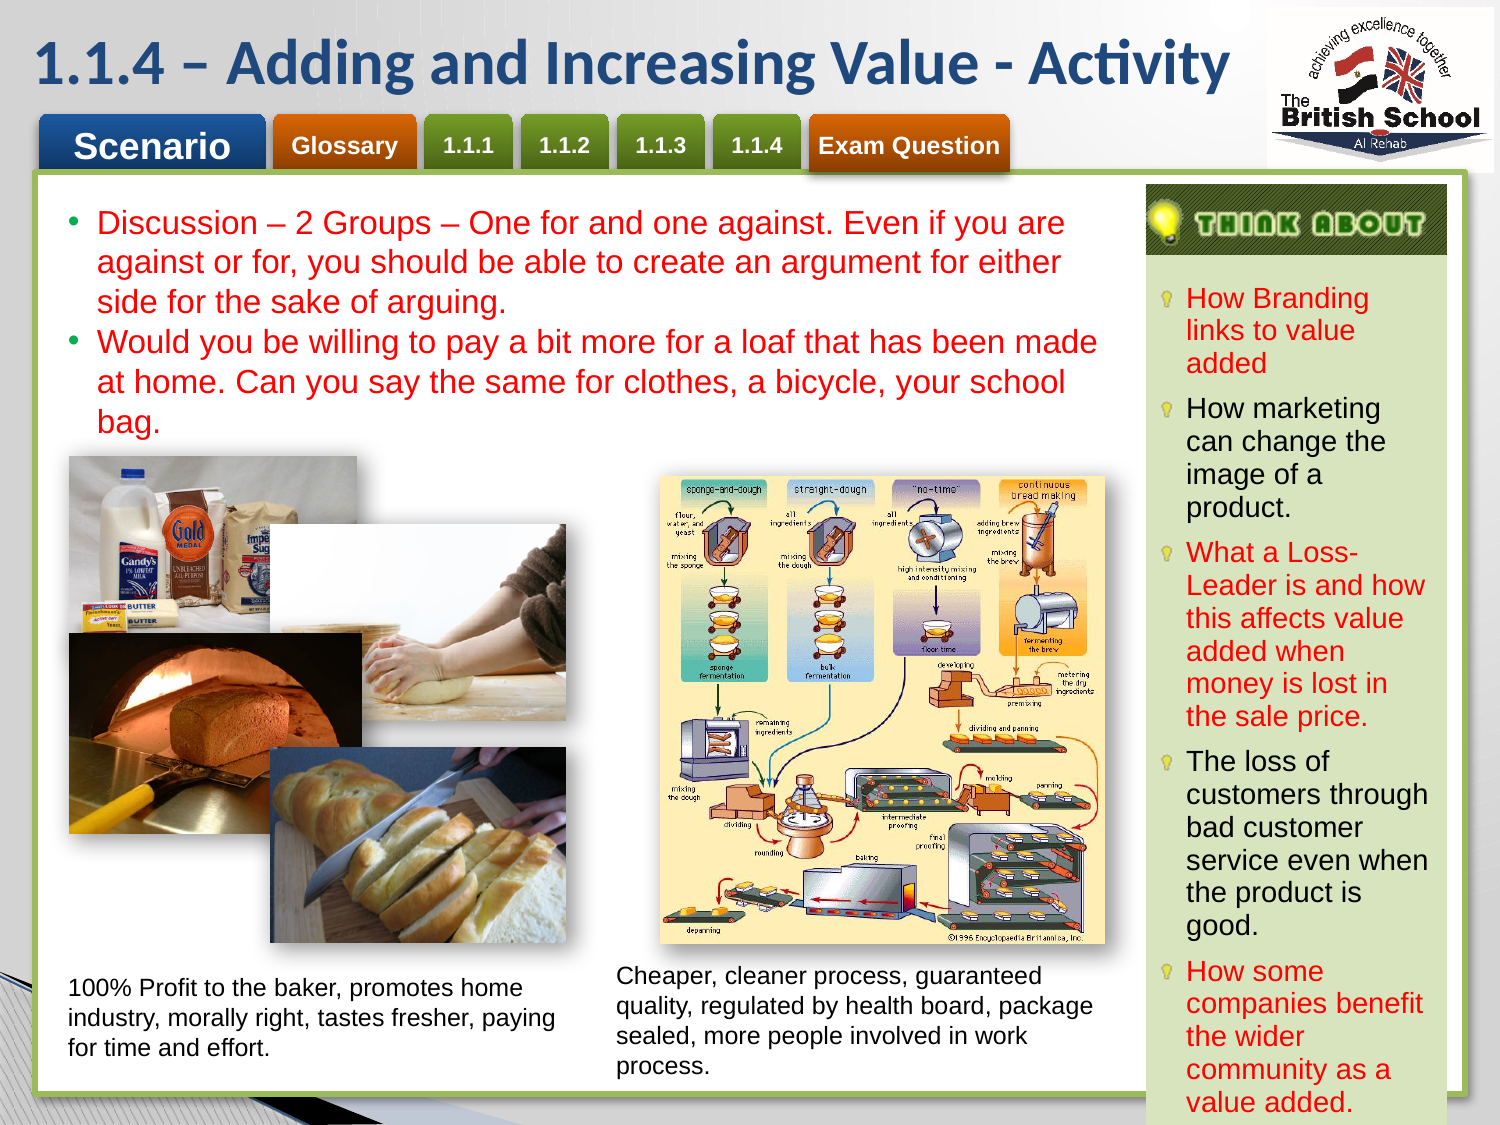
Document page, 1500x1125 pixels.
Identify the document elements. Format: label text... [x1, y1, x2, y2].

picture [1157, 542, 1175, 563]
picture [1145, 195, 1431, 252]
text_box Cheaper, cleaner process, guaranteed quality, regulated by health board, package sealed, more people involved in work process. [601, 952, 1128, 1087]
picture [1157, 398, 1175, 419]
picture [69, 455, 567, 944]
table_cell How Branding links to value added How marketing can change the image of a product. What a Loss-Leader is and how this affects value added when money is lost in the sale price. The loss of customers through bad customer service even when the product is good. How some companies benefit the wider community as a value added. [1146, 255, 1447, 1125]
picture [1267, 7, 1495, 173]
picture [281, 1114, 303, 1125]
text_box Discussion – 2 Groups – One for and one against. Even if you are against or for, you should be able to create an argument for either side for the sake of arguing. Would you be willing to pay a bit more for a loaf that has been made at home. Can you say the same for clothes, a bicycle, your school bag. [53, 193, 1128, 448]
title 1.1.4 – Adding and Increasing Value - Activity [17, 7, 1282, 110]
table_header [1146, 184, 1447, 255]
text_box 100% Profit to the baker, promotes home industry, morally right, tastes fresher, paying for time and effort. [53, 964, 573, 1069]
picture [1157, 751, 1175, 772]
picture [660, 476, 1105, 944]
picture [1157, 287, 1175, 309]
picture [1157, 960, 1175, 981]
